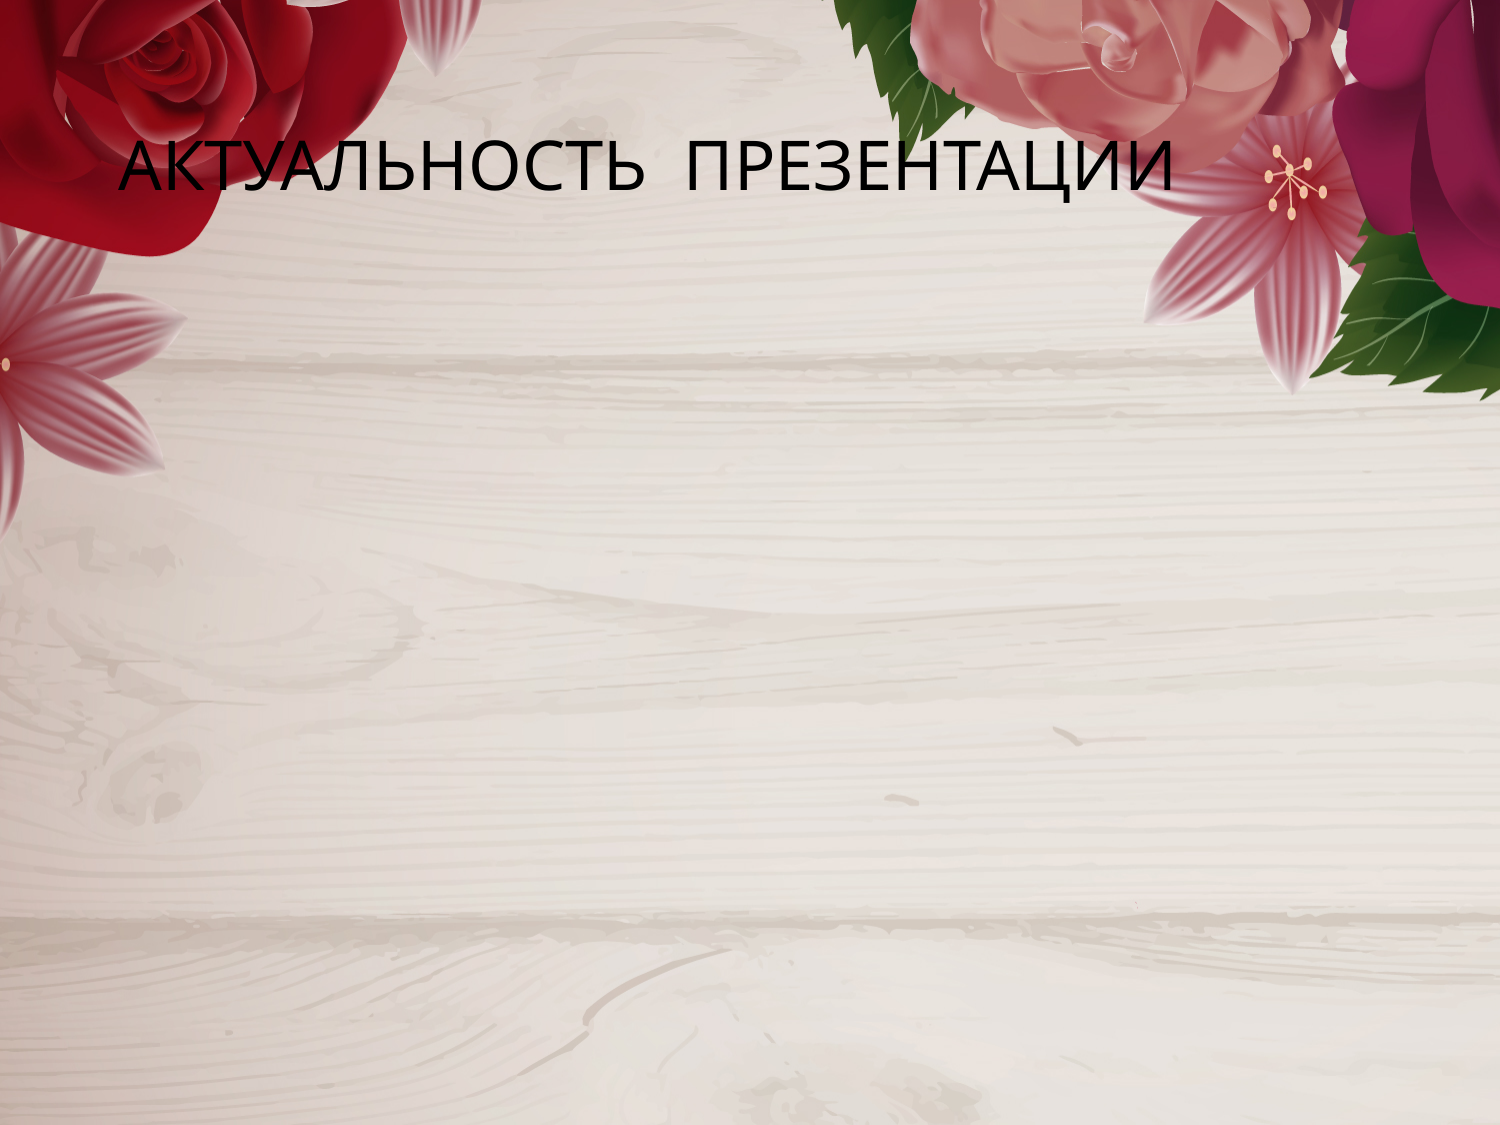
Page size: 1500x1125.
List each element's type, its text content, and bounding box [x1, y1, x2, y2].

picture [0, 0, 1500, 1125]
title АКТУАЛЬНОСТЬ ПРЕЗЕНТАЦИИ [103, 59, 1397, 278]
